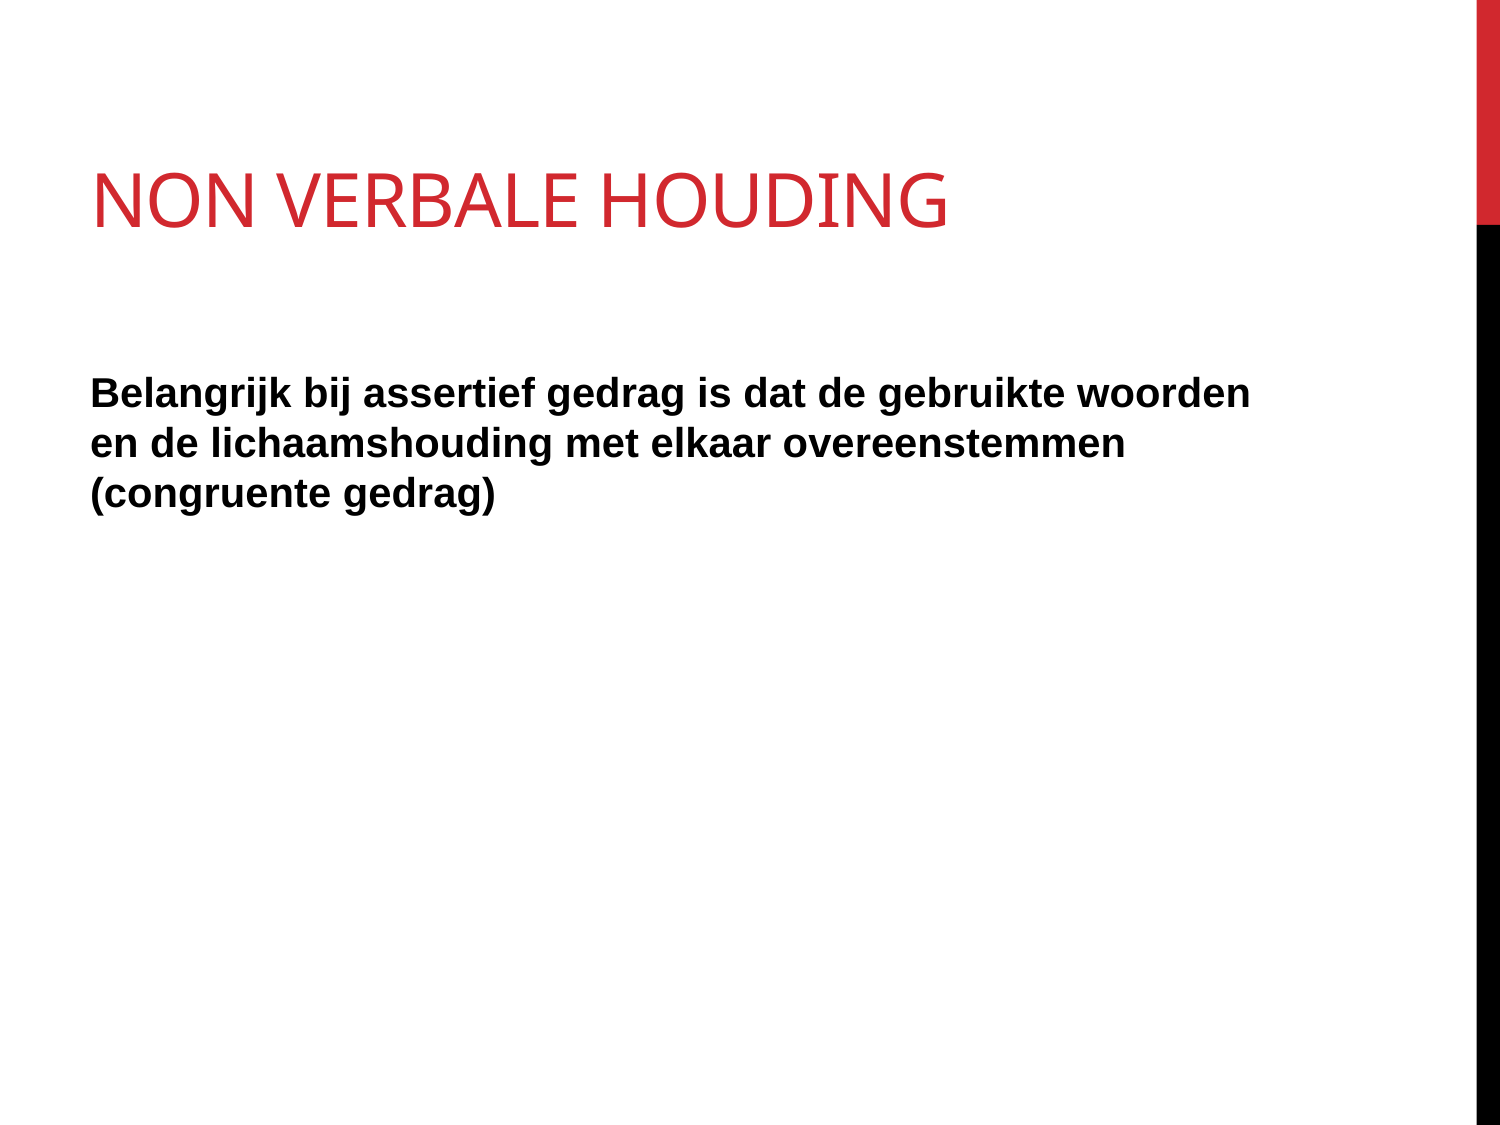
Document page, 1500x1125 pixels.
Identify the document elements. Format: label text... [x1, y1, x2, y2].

title Non verbale houding [75, 25, 1025, 250]
list Belangrijk bij assertief gedrag is dat de gebruikte woorden en de lichaamshouding met elkaar overeenstemmen (congruente gedrag) [75, 287, 1325, 1005]
